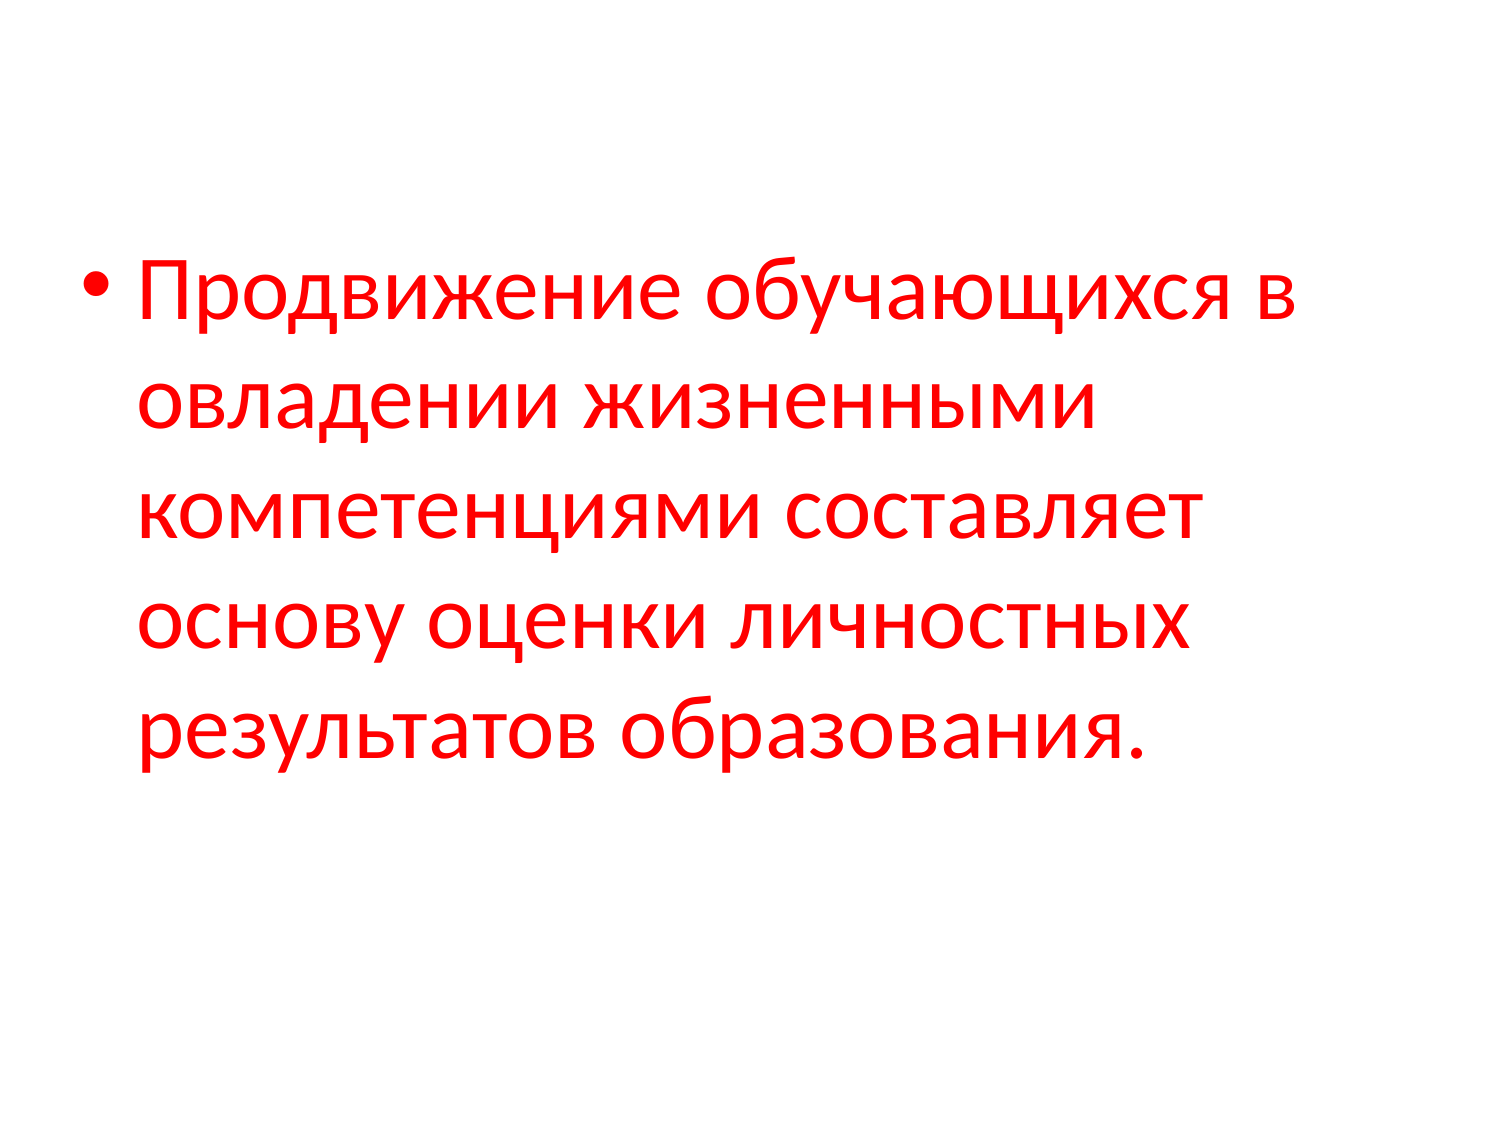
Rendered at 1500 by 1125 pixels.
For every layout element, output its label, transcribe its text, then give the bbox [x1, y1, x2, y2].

list Продвижение обучающихся в овладении жизненными компетенциями составляет основу оценки личностных результатов образования. [64, 219, 1447, 1005]
